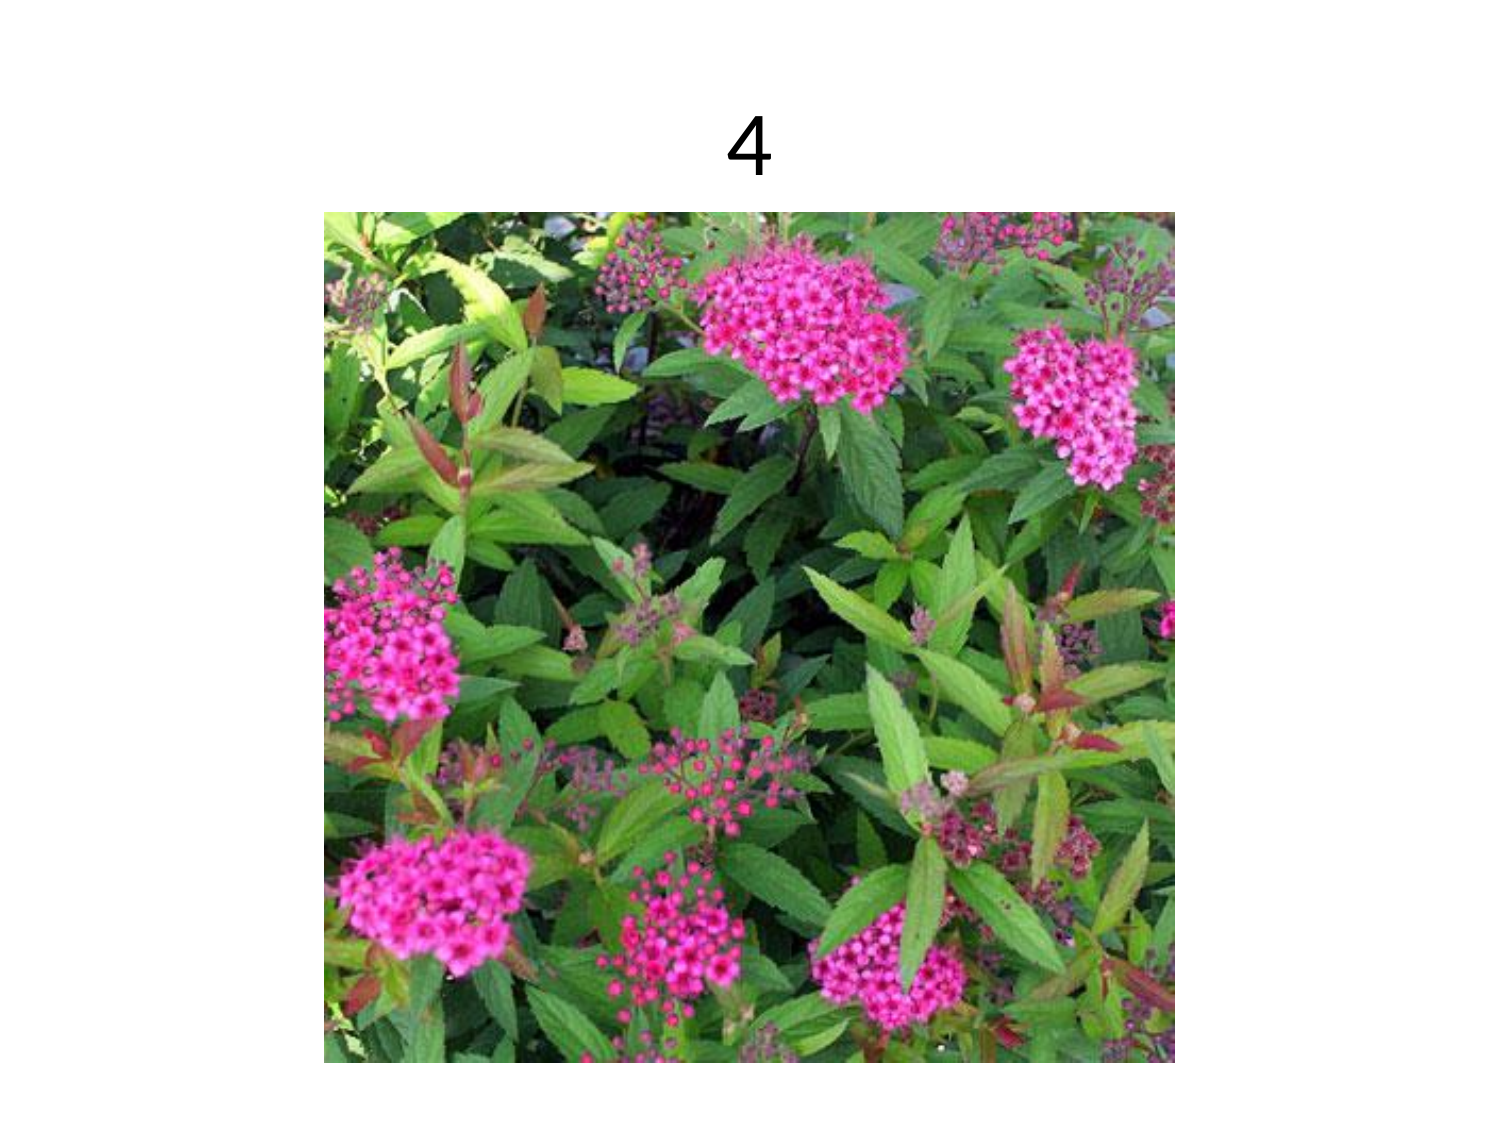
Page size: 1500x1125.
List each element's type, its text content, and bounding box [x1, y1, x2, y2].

title 4 [75, 45, 1425, 233]
picture [324, 212, 1176, 1063]
